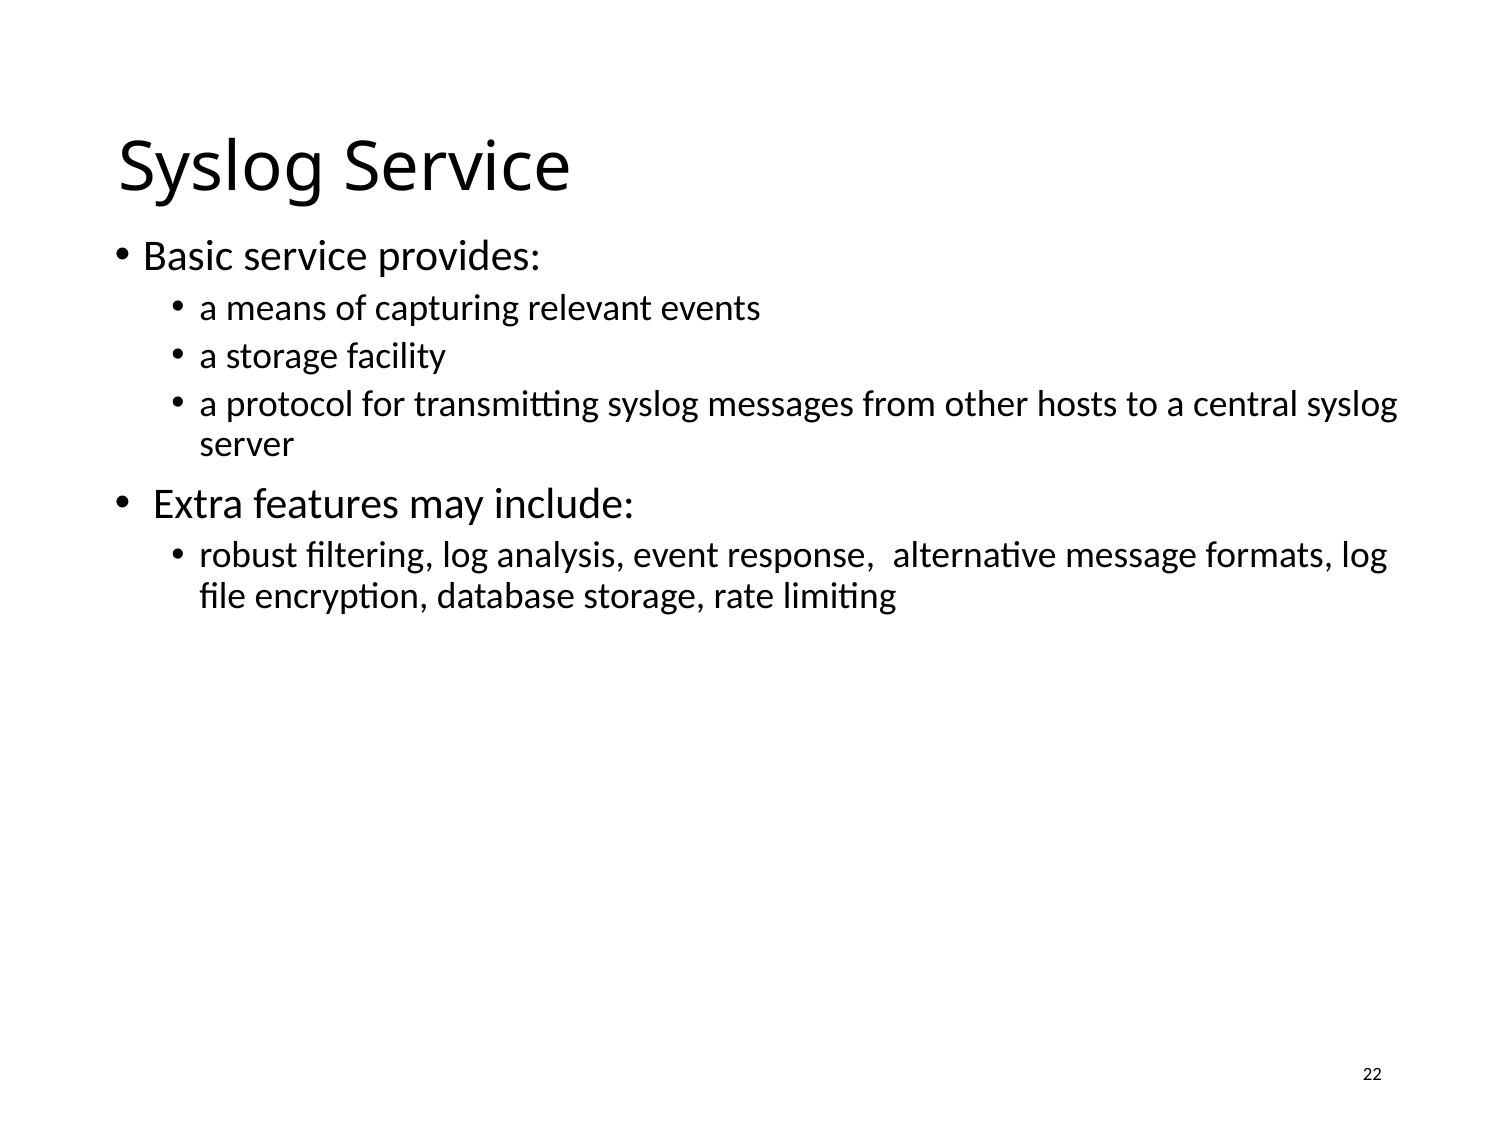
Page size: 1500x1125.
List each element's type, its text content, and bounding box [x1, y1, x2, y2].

slide_number 22 [1059, 1042, 1397, 1103]
list Basic service provides: a means of capturing relevant events a storage facility a protocol for transmitting syslog messages from other hosts to a central syslog server Extra features may include: robust filtering, log analysis, event response, alternative message formats, log file encryption, database storage, rate limiting [99, 224, 1450, 1013]
title Syslog Service [103, 59, 1397, 224]
